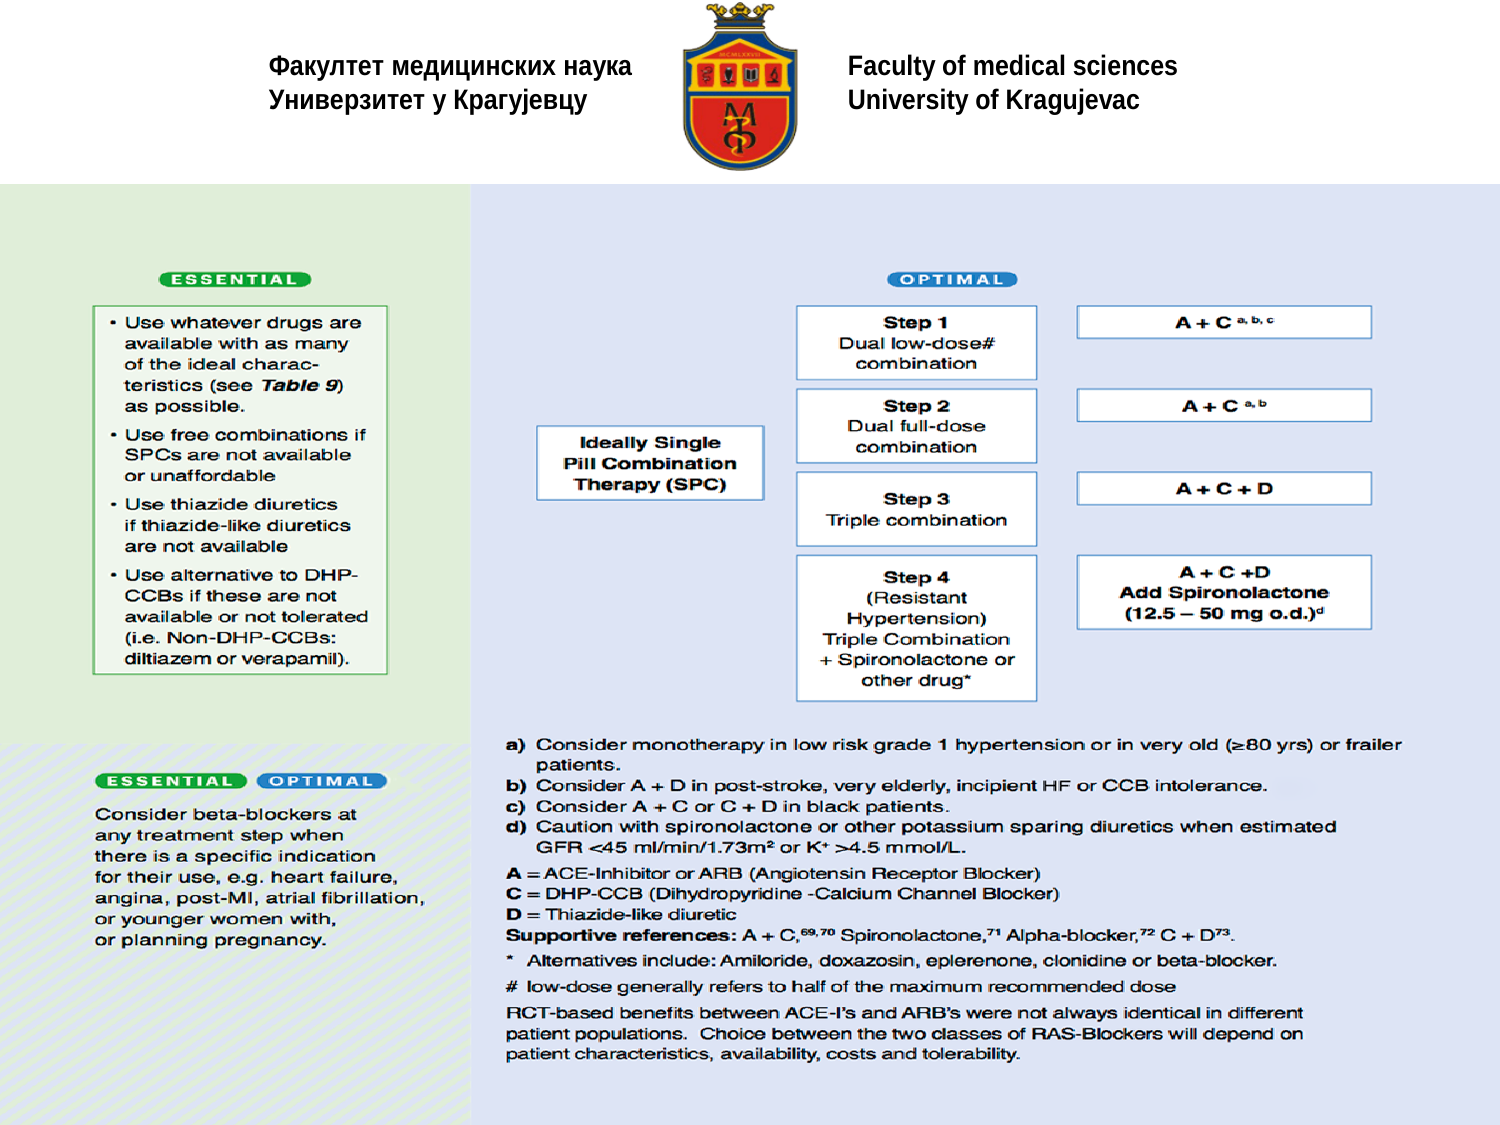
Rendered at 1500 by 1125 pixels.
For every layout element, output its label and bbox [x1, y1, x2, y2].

picture [0, 184, 1500, 1125]
